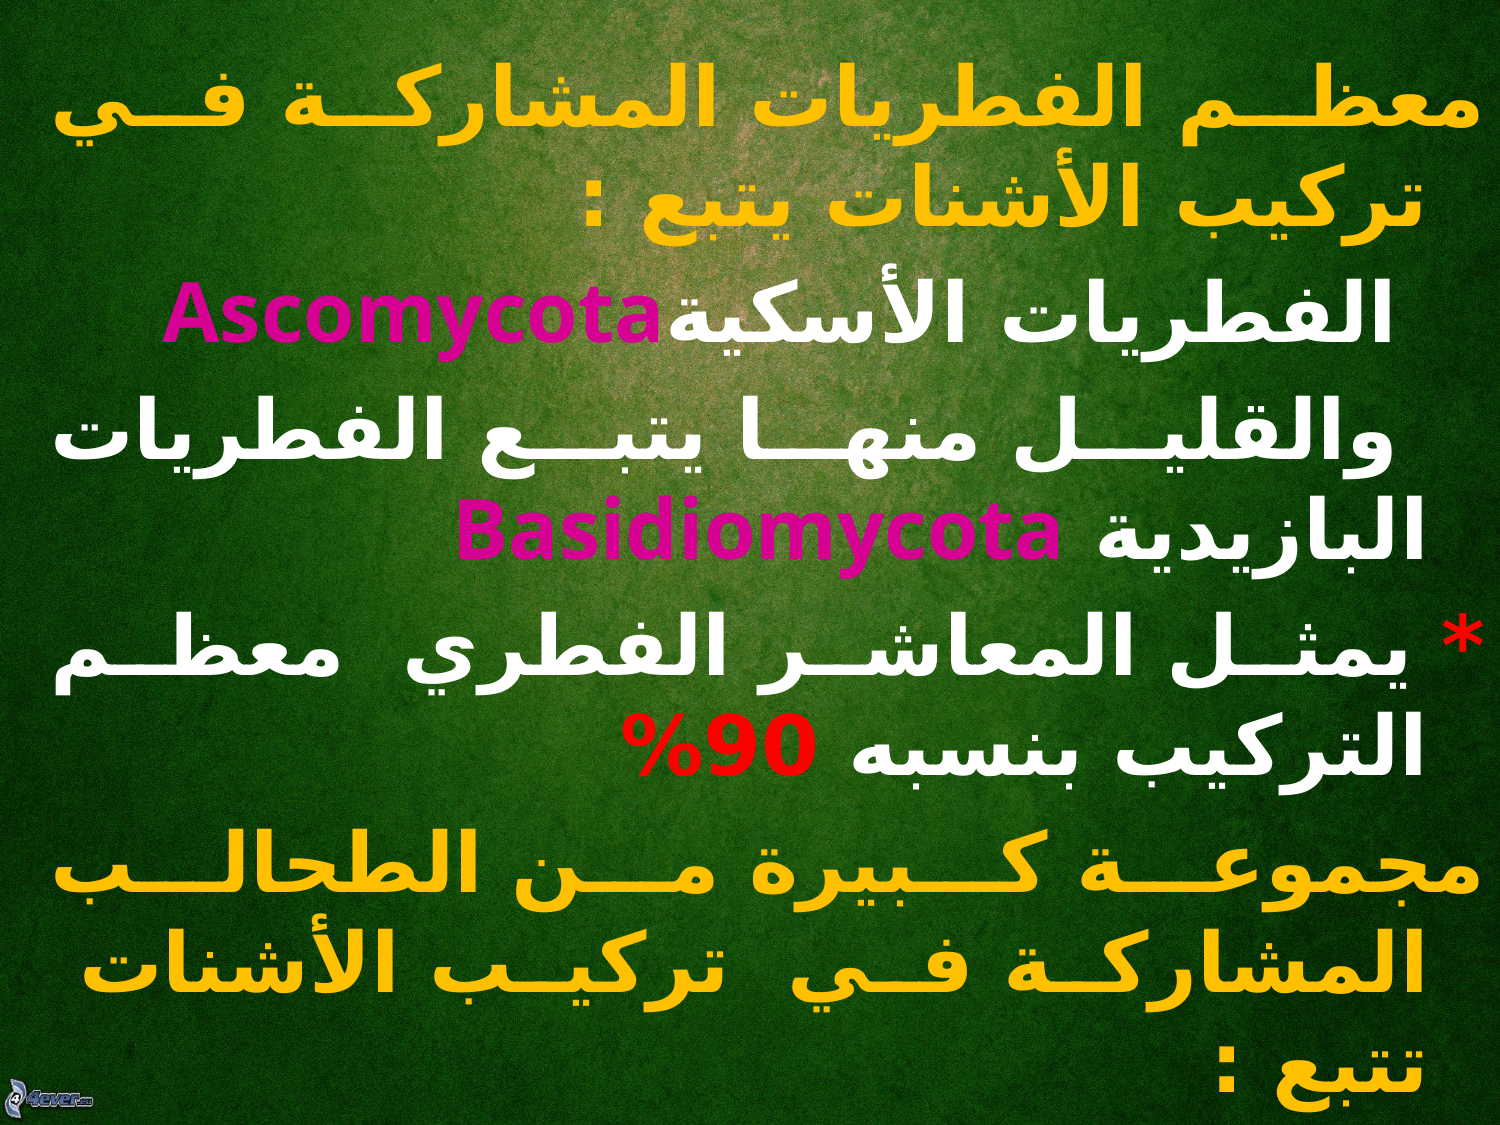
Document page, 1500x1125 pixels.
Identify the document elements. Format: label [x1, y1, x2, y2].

list [0, 0, 1500, 1125]
